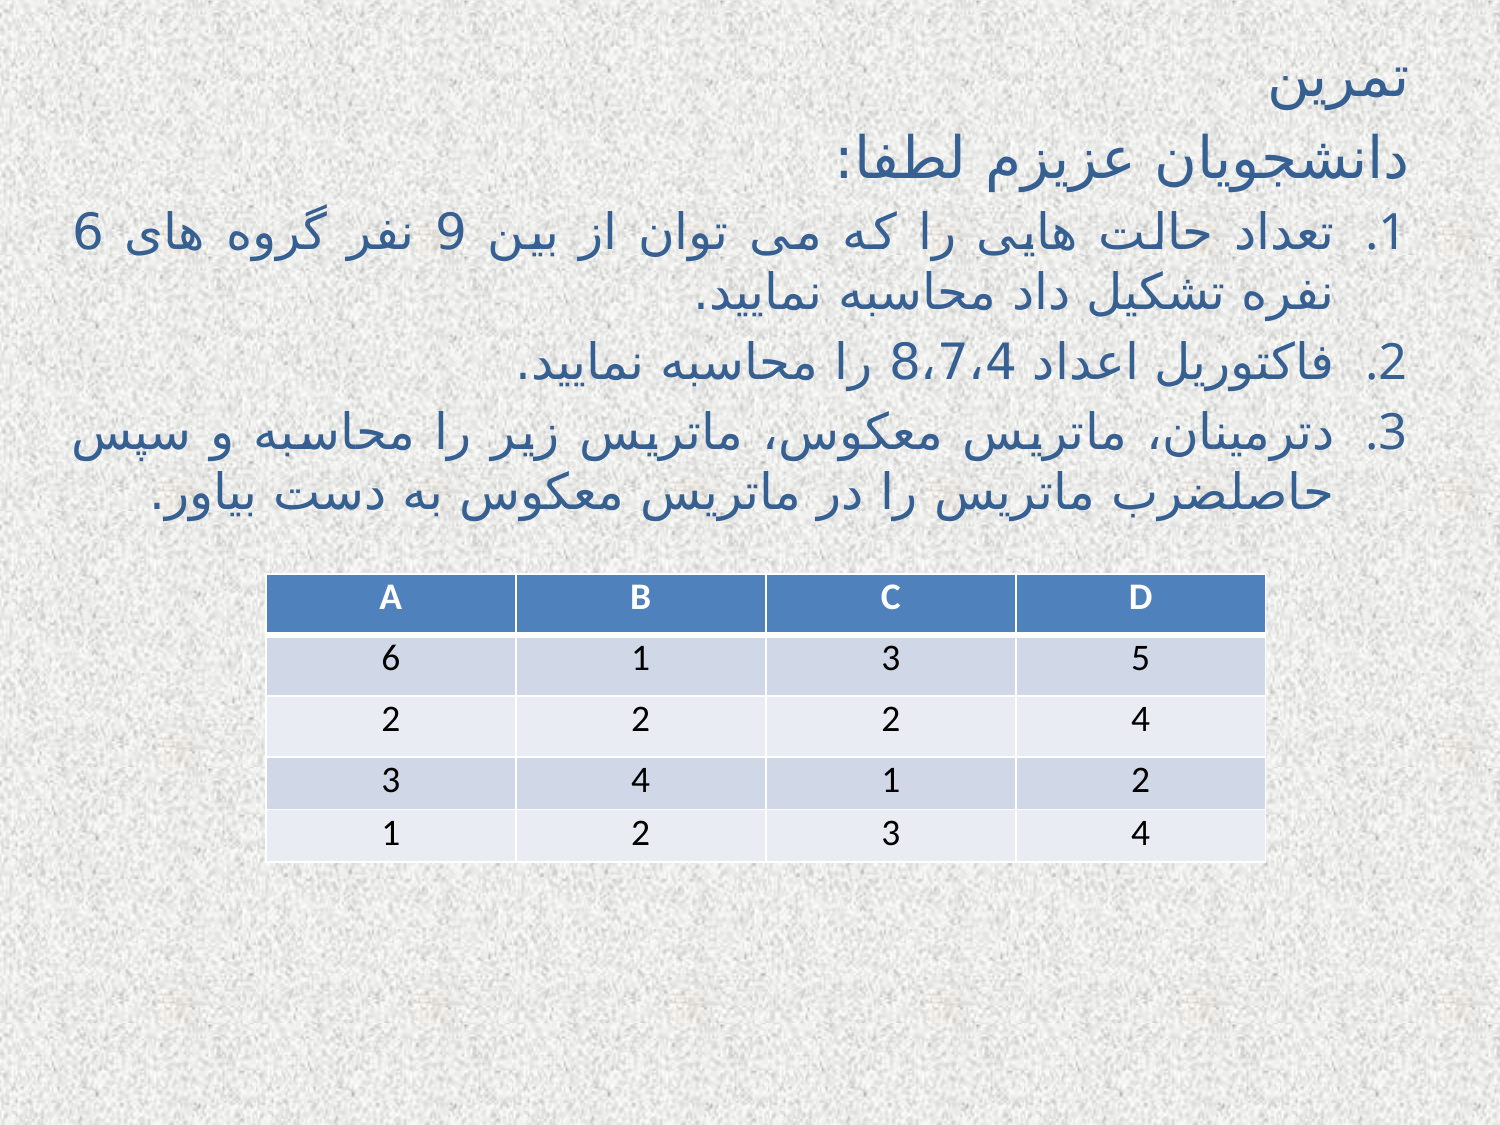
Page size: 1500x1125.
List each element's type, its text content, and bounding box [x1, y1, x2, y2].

table_cell 6 [267, 638, 515, 695]
table_cell 2 [517, 810, 765, 861]
list تمرین دانشجویان عزیزم لطفا: تعداد حالت هایی را که می توان از بین 9 نفر گروه های 6 نفره تشکیل داد محاسبه نمایید. فاکتوریل اعداد 8،7،4 را محاسبه نمایید. دترمینان، ماتریس معکوس، ماتریس زیر را محاسبه و سپس حاصلضرب ماتریس را در ماتریس معکوس به دست بیاور. [53, 30, 1425, 1083]
table_cell 2 [767, 697, 1015, 756]
table_header C [767, 575, 1015, 632]
table_cell 1 [267, 810, 515, 861]
table_header D [1017, 575, 1265, 632]
table_header B [517, 575, 765, 632]
table_cell 5 [1017, 638, 1265, 695]
table_cell 4 [517, 758, 765, 809]
table_cell 2 [267, 697, 515, 756]
table_cell 3 [767, 810, 1015, 861]
table_cell 3 [767, 638, 1015, 695]
table_cell 1 [767, 758, 1015, 809]
table_cell 2 [517, 697, 765, 756]
table_cell 2 [1017, 758, 1265, 809]
table_cell 4 [1017, 697, 1265, 756]
table_cell 1 [517, 638, 765, 695]
table_header A [267, 575, 515, 632]
picture [0, 0, 1500, 1125]
table_cell 3 [267, 758, 515, 809]
table_cell 4 [1017, 810, 1265, 861]
